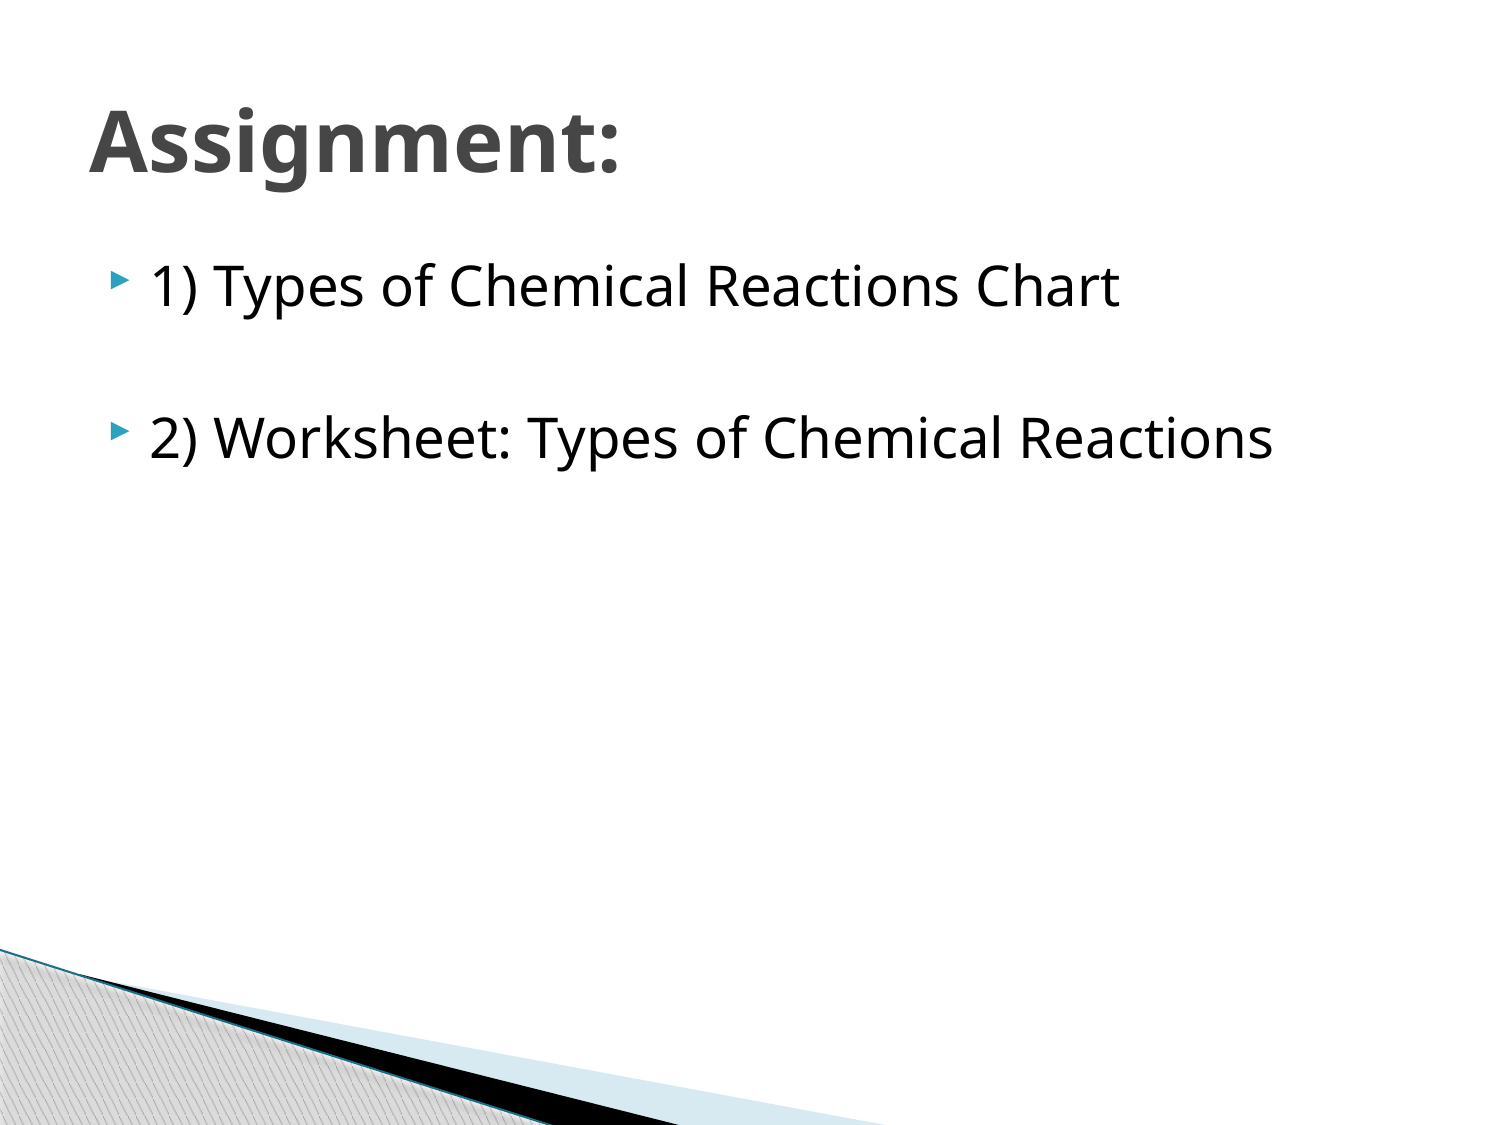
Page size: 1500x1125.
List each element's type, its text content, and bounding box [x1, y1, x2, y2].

title Assignment: [75, 45, 1425, 233]
list 1) Types of Chemical Reactions Chart 2) Worksheet: Types of Chemical Reactions [75, 243, 1425, 986]
